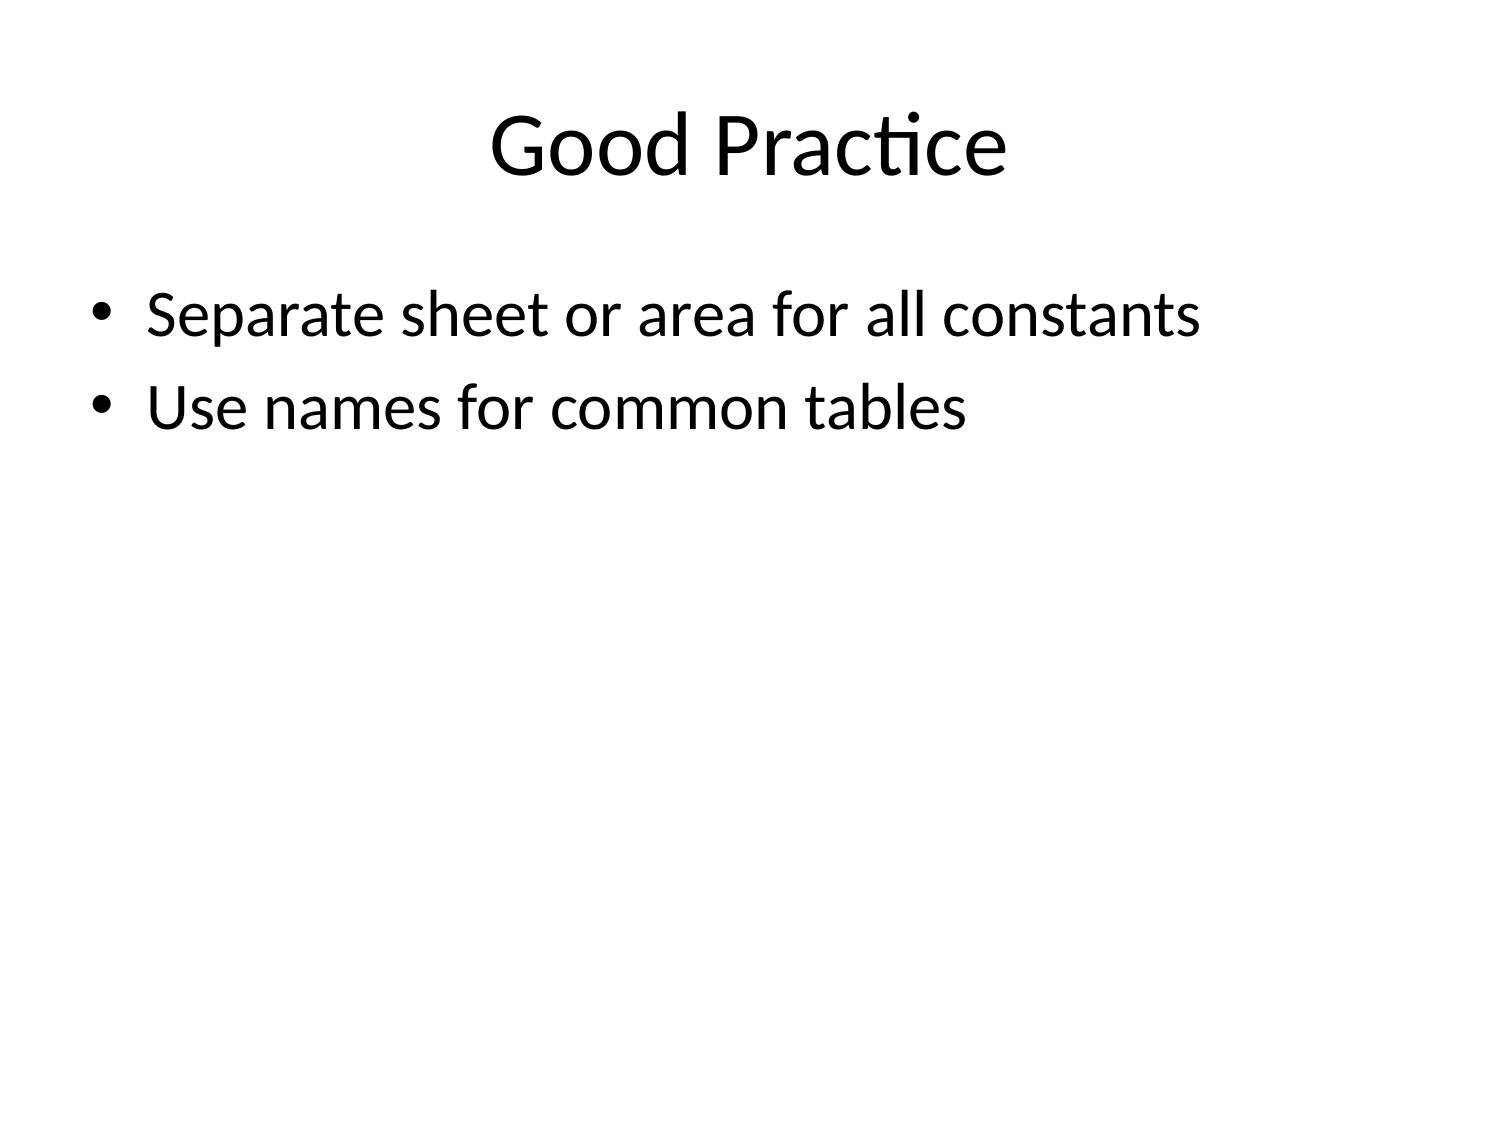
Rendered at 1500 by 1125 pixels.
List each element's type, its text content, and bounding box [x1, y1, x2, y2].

list Separate sheet or area for all constants Use names for common tables [74, 262, 1426, 1006]
title Good Practice [74, 44, 1426, 233]
